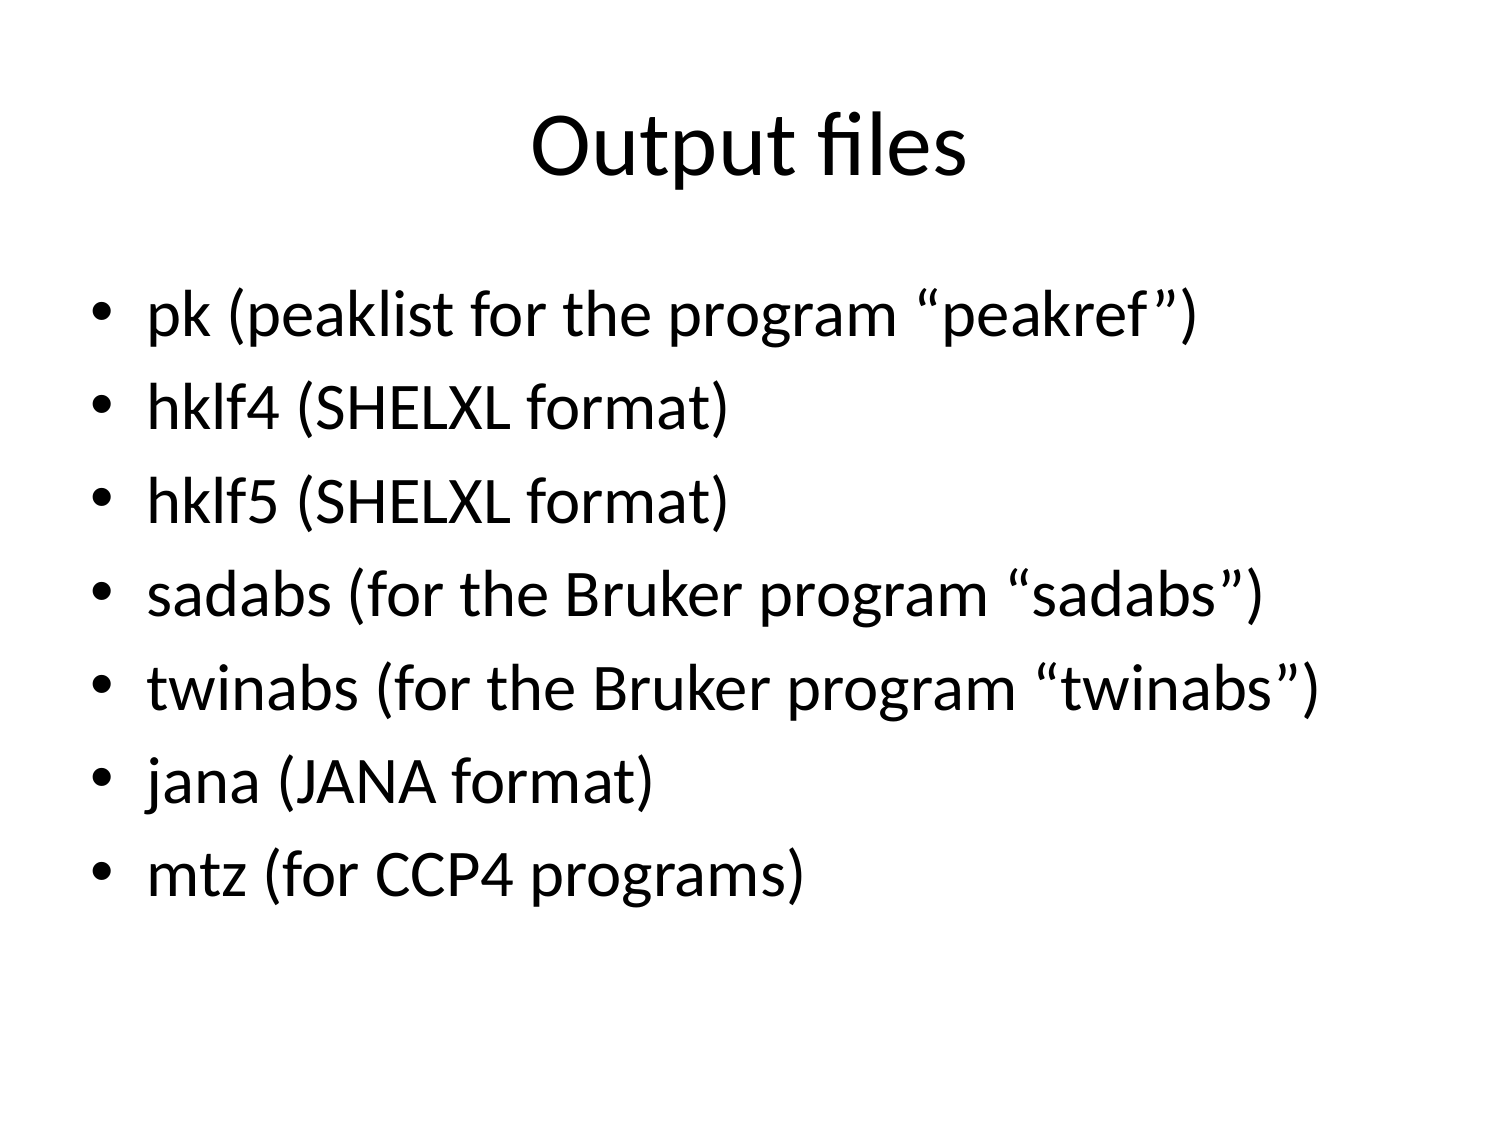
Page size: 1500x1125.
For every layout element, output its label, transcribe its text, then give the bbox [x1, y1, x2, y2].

list pk (peaklist for the program “peakref”) hklf4 (SHELXL format) hklf5 (SHELXL format) sadabs (for the Bruker program “sadabs”) twinabs (for the Bruker program “twinabs”) jana (JANA format) mtz (for CCP4 programs) [75, 262, 1425, 1005]
title Output files [75, 45, 1425, 233]
